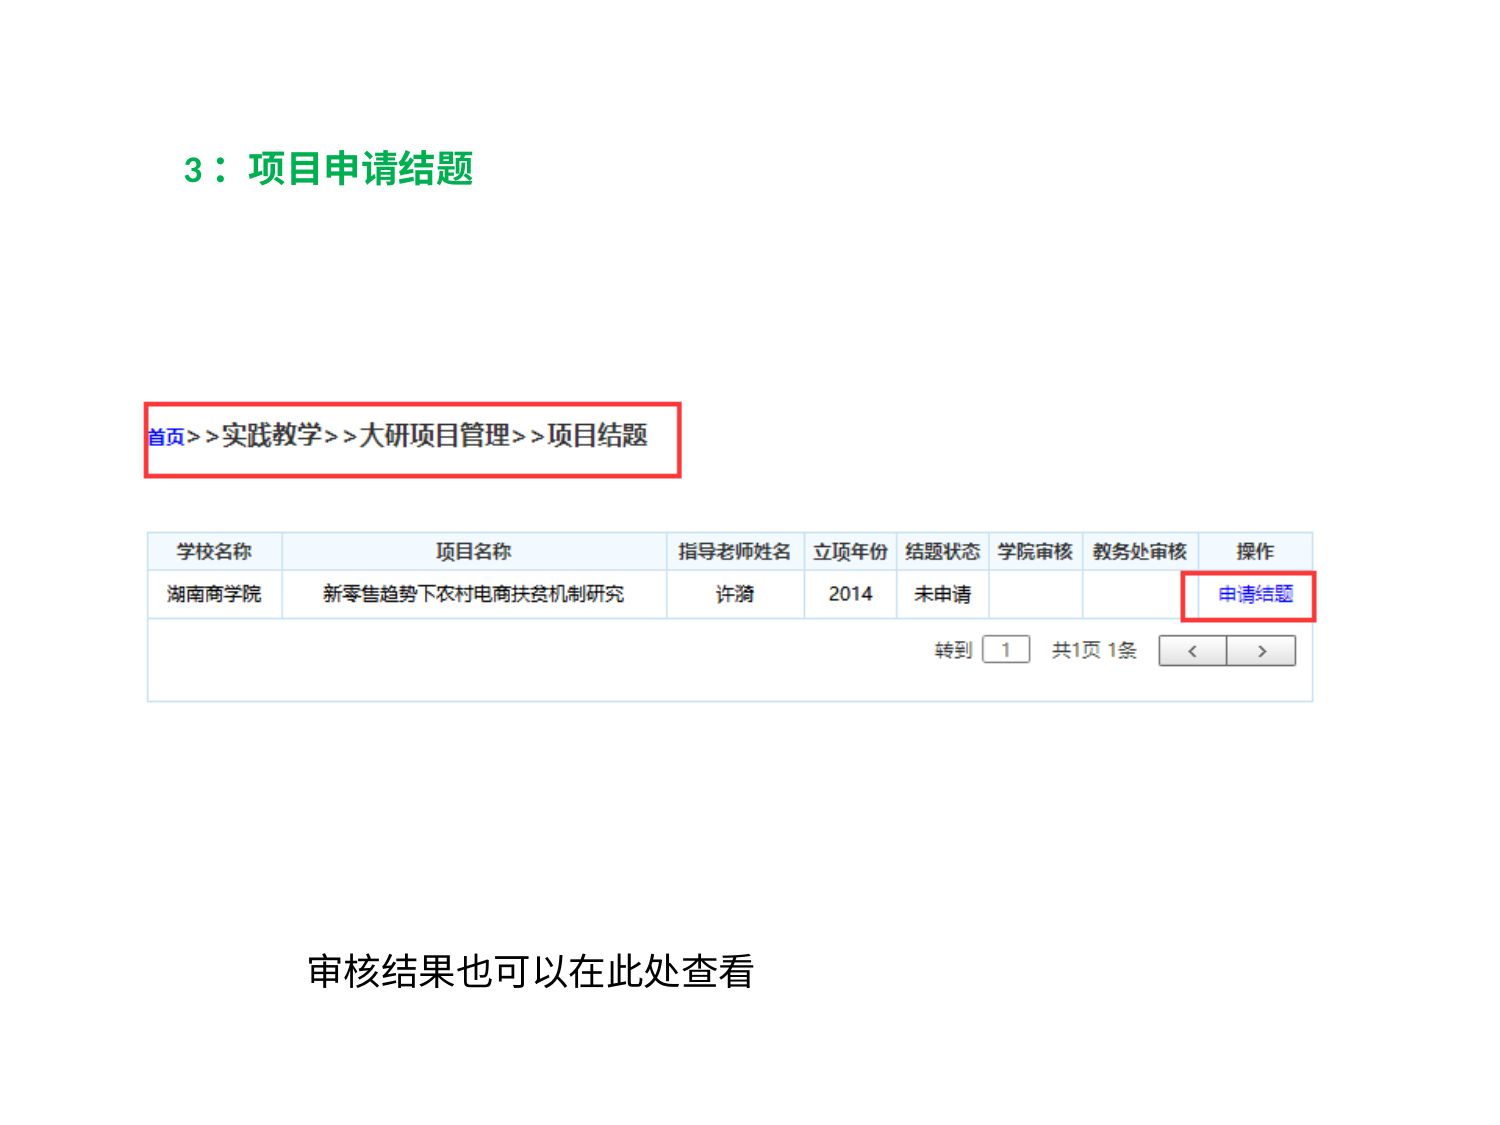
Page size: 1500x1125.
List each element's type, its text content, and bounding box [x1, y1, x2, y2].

picture [130, 387, 1370, 737]
text_box 3：项目申请结题 [168, 137, 489, 197]
text_box 审核结果也可以在此处查看 [291, 940, 772, 1001]
